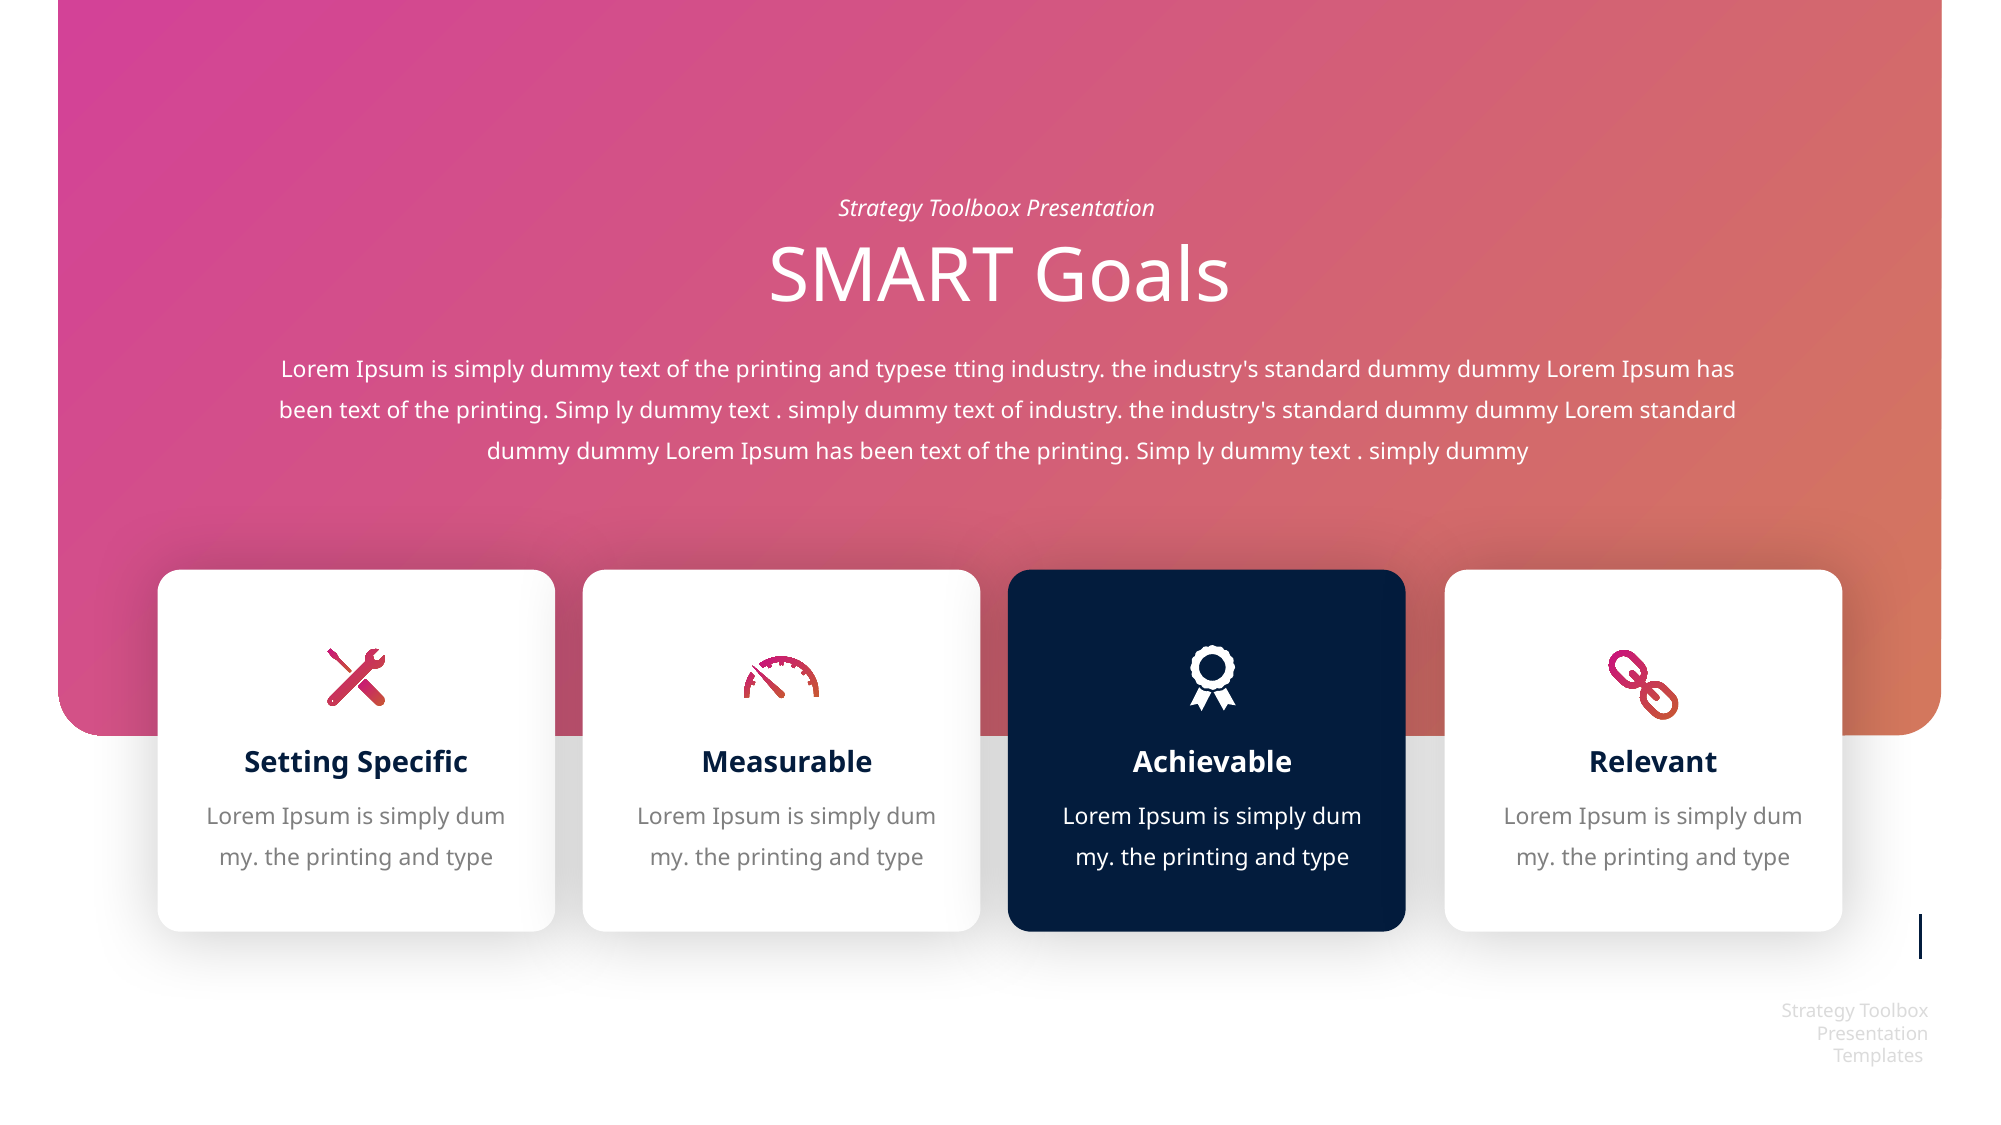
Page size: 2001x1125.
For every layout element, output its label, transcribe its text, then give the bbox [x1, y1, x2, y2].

text_box Relevant [1487, 739, 1820, 786]
text_box Lorem Ipsum is simply dum my. the printing and type [620, 786, 954, 878]
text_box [1189, 644, 1236, 711]
text_box Setting Specific [190, 739, 523, 786]
picture [58, 0, 1942, 739]
text_box Measurable [620, 739, 954, 786]
text_box [156, 739, 554, 933]
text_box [327, 648, 385, 706]
text_box Lorem Ipsum is simply dum my. the printing and type [1046, 786, 1379, 878]
text_box [1006, 739, 1407, 933]
text_box Achievable [1046, 739, 1379, 786]
text_box Strategy Toolbox Presentation Templates [1716, 991, 1943, 1074]
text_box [744, 656, 819, 699]
text_box [1443, 739, 1844, 933]
text_box Lorem Ipsum is simply dum my. the printing and type [1487, 786, 1820, 878]
text_box [581, 739, 979, 933]
text_box Lorem Ipsum is simply dum my. the printing and type [190, 786, 523, 878]
